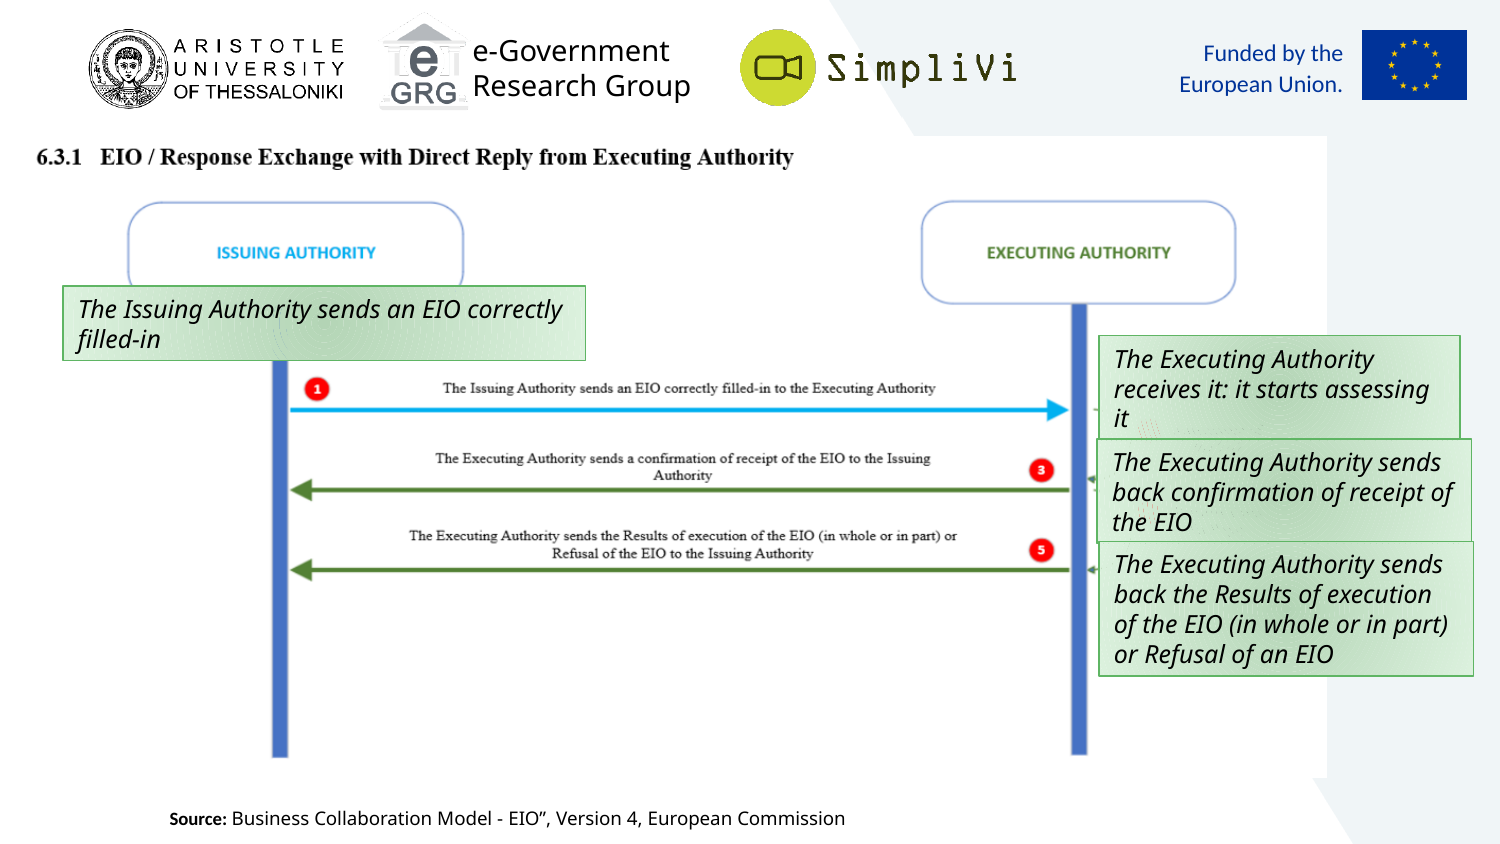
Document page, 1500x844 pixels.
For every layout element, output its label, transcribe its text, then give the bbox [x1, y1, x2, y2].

picture [0, 0, 1500, 844]
text_box The Executing Authority sends back the Results of execution of the EIO (in whole or in part) or Refusal of an EIO [1334, 541, 1474, 677]
text_box Source: Business Collaboration Model - EIO”, Version 4, European Commission [154, 798, 1225, 837]
text_box The Executing Authority sends back confirmation of receipt of the EIO [1334, 438, 1472, 541]
text_box The Executing Authority receives it: it starts assessing it [1334, 335, 1461, 438]
